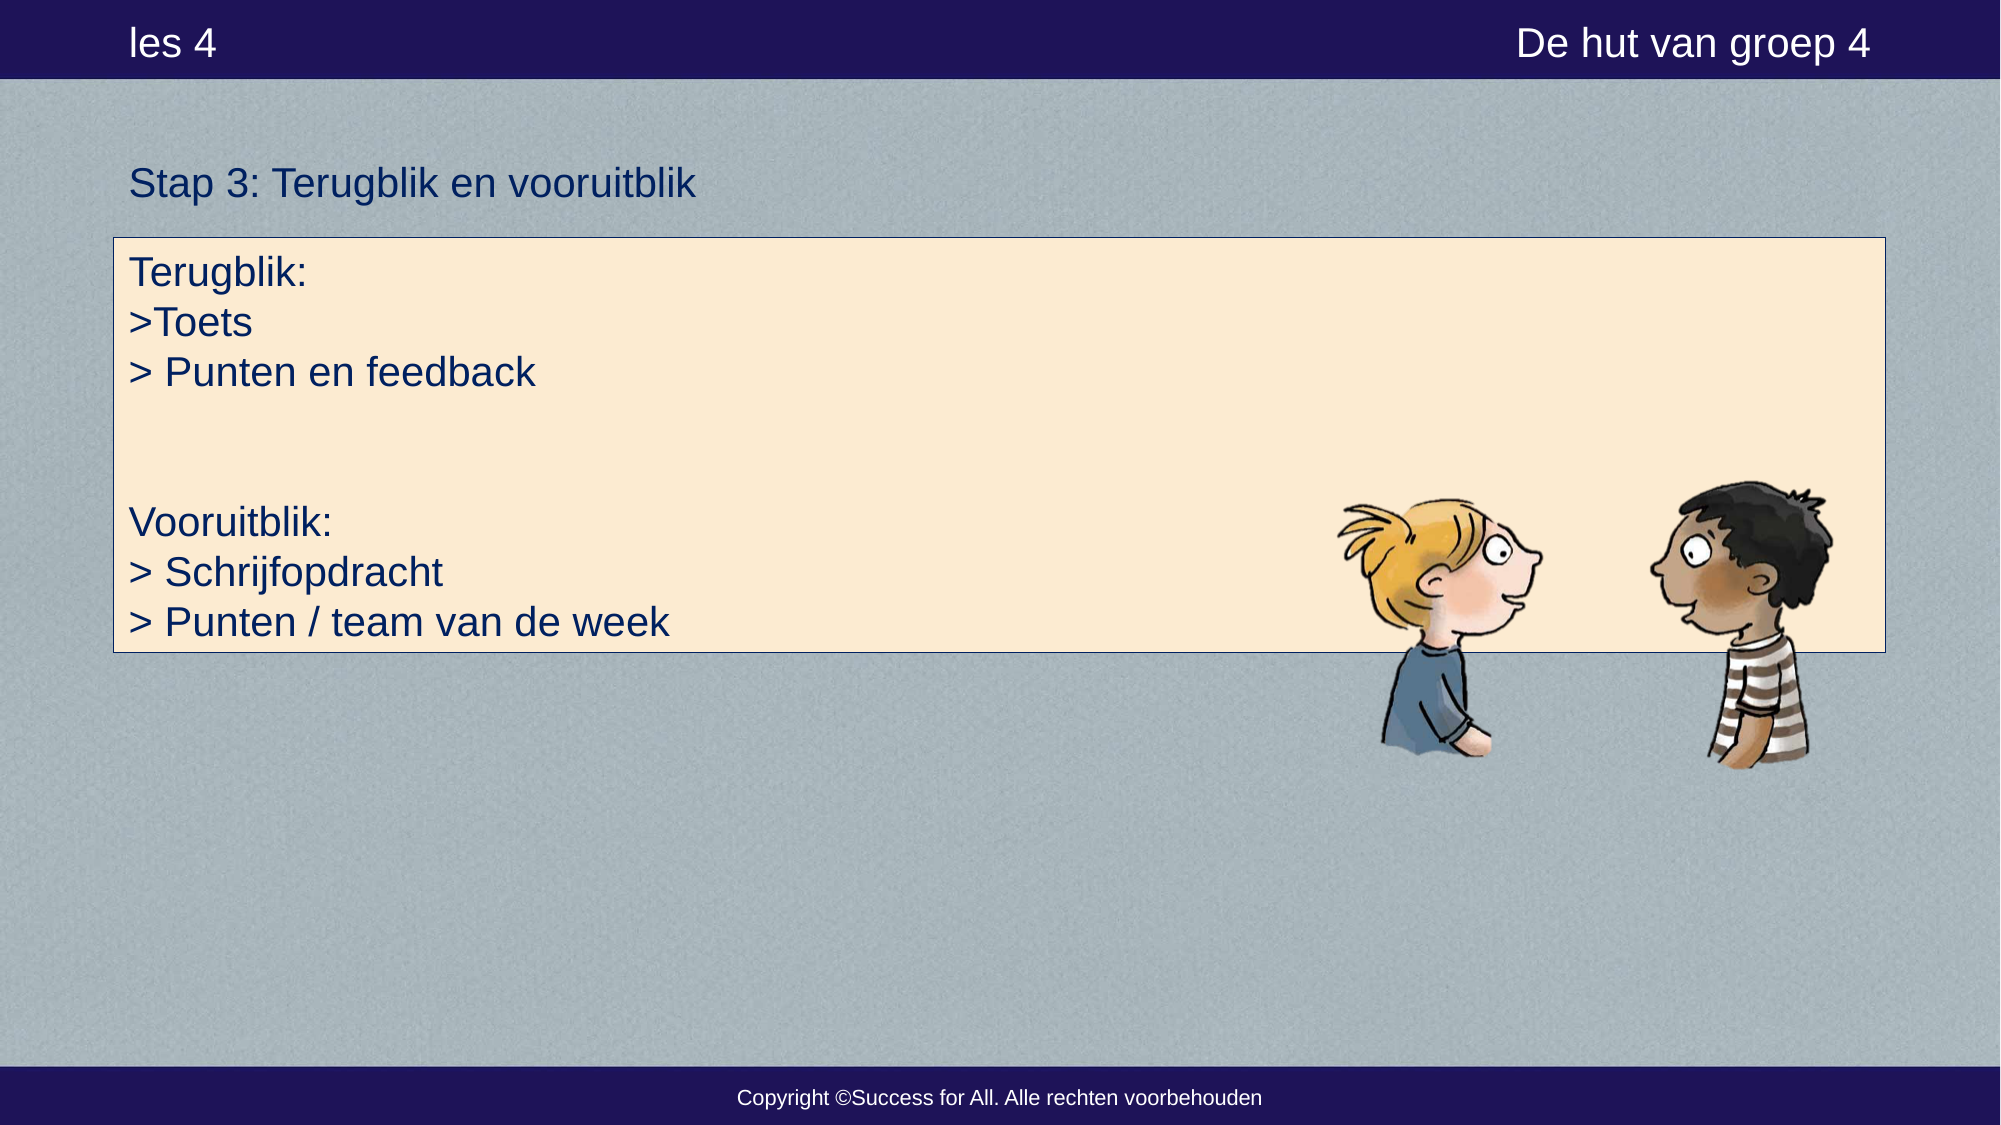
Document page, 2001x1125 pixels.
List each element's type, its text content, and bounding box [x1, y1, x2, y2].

text_box Terugblik: >Toets > Punten en feedback Vooruitblik: > Schrijfopdracht > Punten / team van de week [113, 237, 1886, 653]
text_box De hut van groep 4 [999, 8, 1886, 73]
text_box Stap 3: Terugblik en vooruitblik [113, 148, 1635, 214]
text_box les 4 [114, 8, 354, 73]
picture [0, 0, 2001, 1125]
text_box Copyright ©Success for All. Alle rechten voorbehouden [0, 1076, 2000, 1125]
